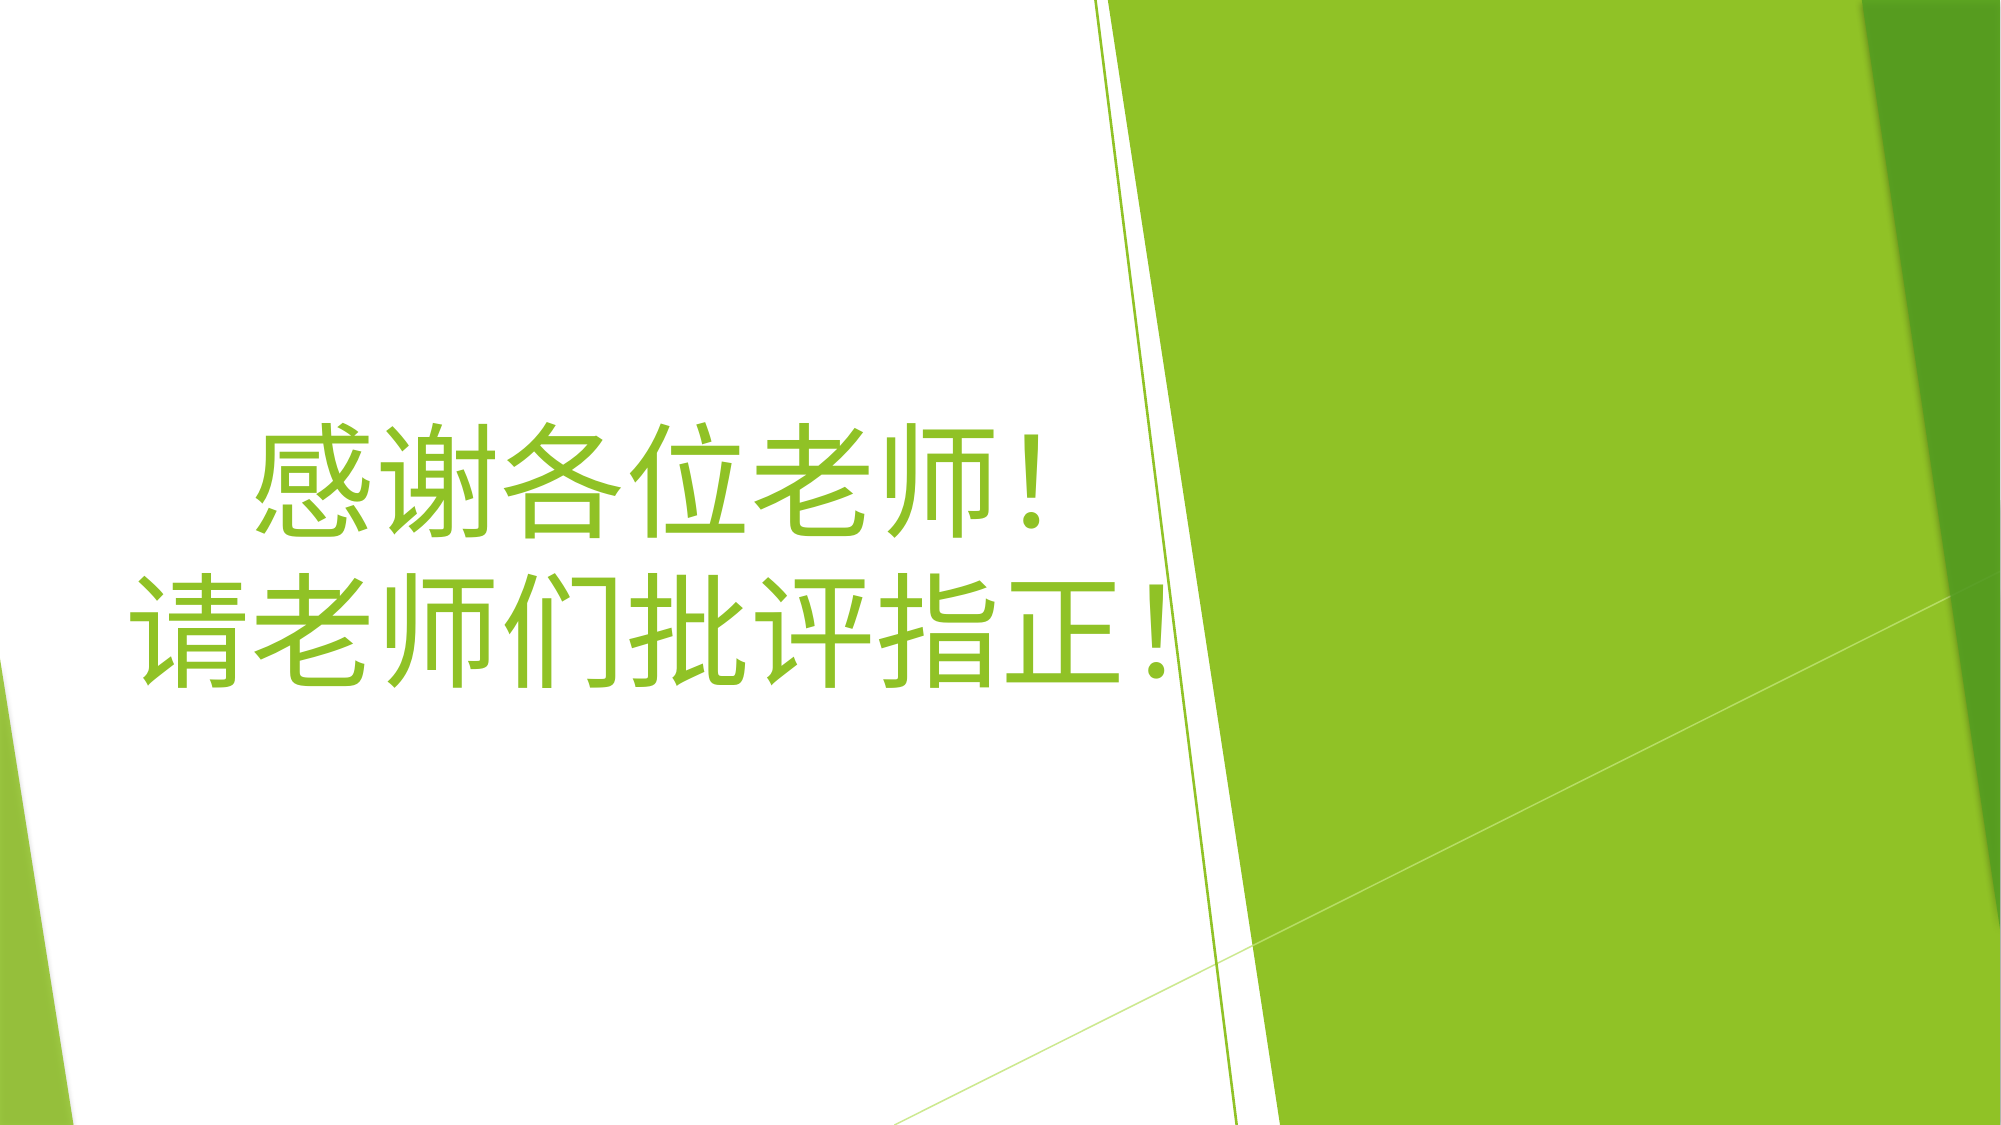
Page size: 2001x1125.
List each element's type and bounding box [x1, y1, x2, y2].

text_box [1094, 0, 1238, 1125]
text_box [1238, 0, 2000, 570]
text_box [894, 570, 1090, 1125]
text_box [0, 0, 1093, 1125]
text_box [1241, 570, 2000, 1125]
